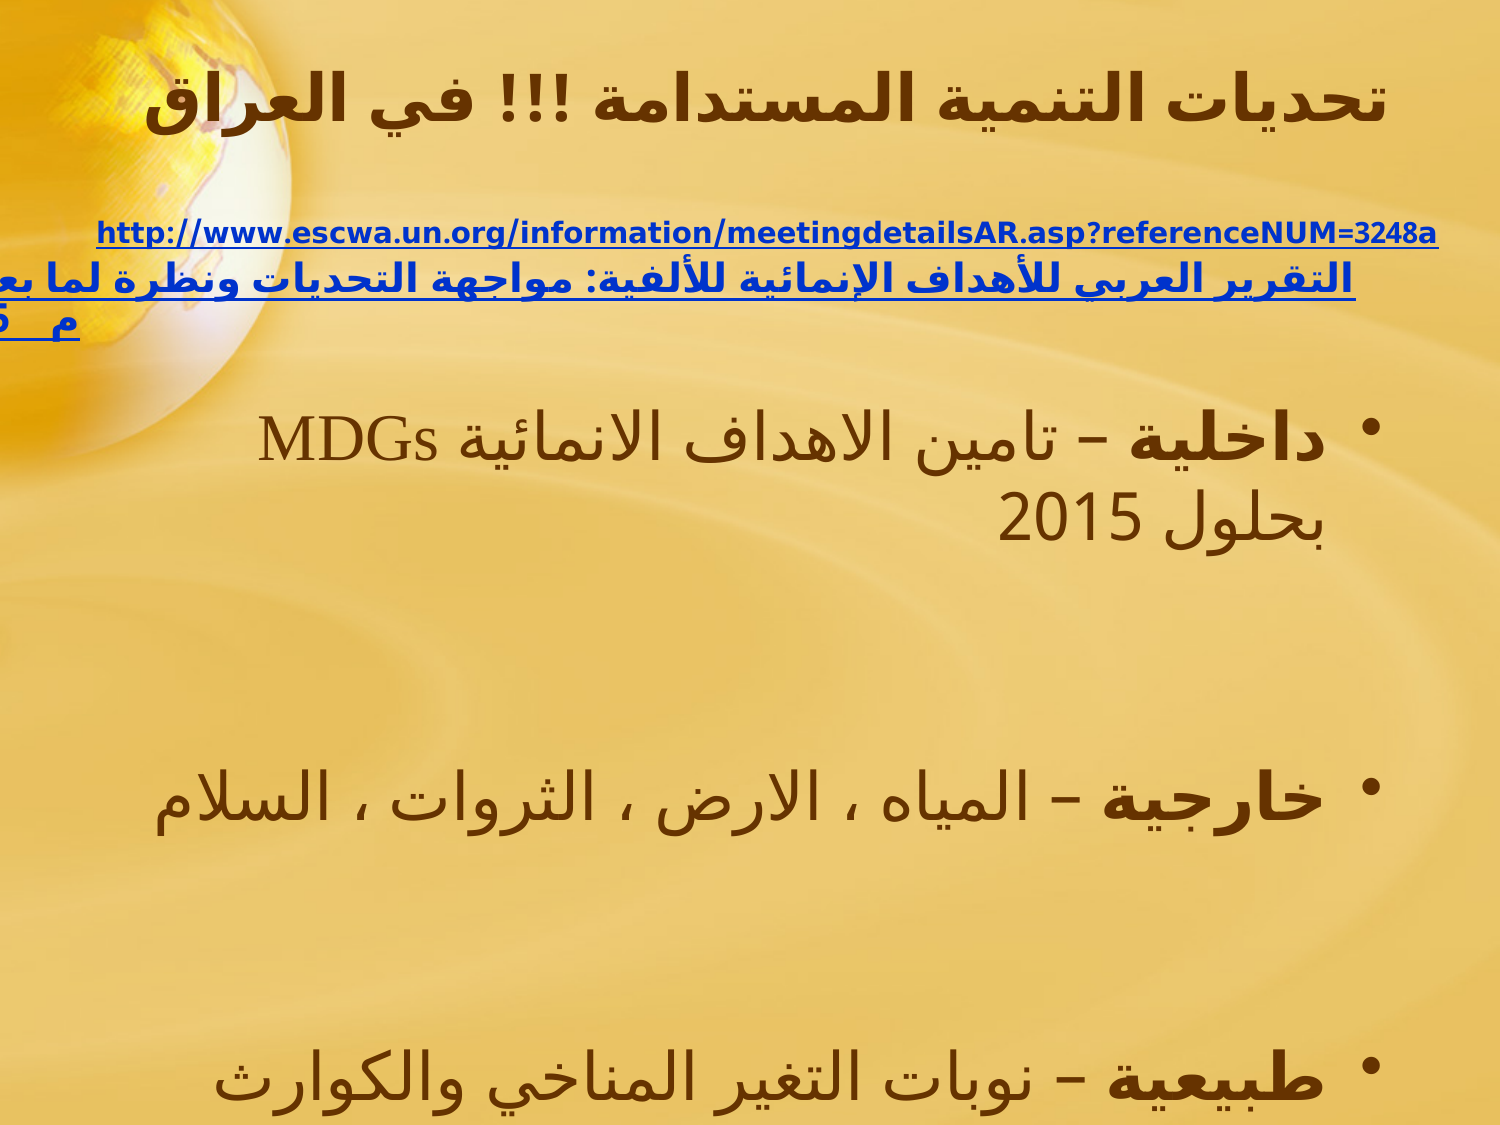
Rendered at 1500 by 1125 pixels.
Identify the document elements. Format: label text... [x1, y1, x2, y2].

title تحديات التنمية المستدامة !!! في العراق http://www.escwa.un.org/information/meetingdetailsAR.asp?referenceNUM=3248a التقرير العربي للأهداف الإنمائية للألفية: مواجهة التحديات ونظرة لما بعد عام 2015 [34, 46, 1500, 411]
picture [0, 0, 1500, 1125]
list داخلية – تامين الاهداف الانمائية MDGs بحلول 2015 خارجية – المياه ، الارض ، الثروات ، السلام طبيعية – نوبات التغير المناخي والكوارث [46, 386, 1400, 1087]
